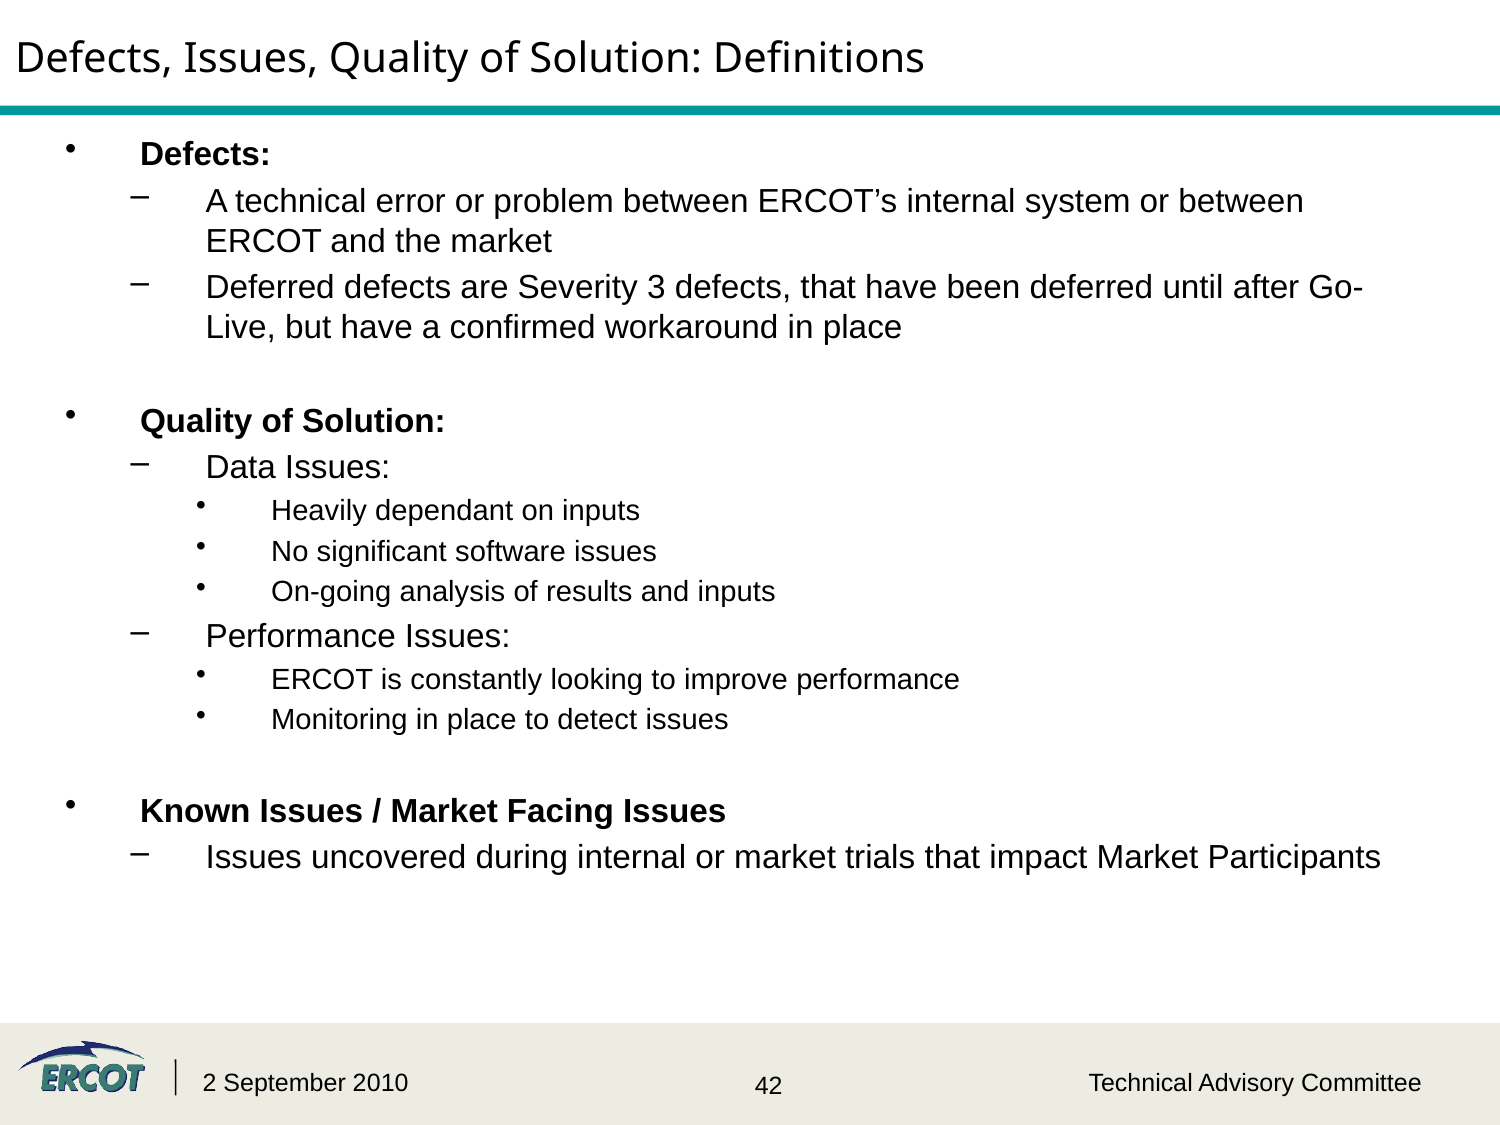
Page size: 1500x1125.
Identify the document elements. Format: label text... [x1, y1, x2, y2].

title Defects, Issues, Quality of Solution: Definitions [0, 0, 1451, 113]
footer Technical Advisory Committee [1024, 1059, 1438, 1125]
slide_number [187, 1059, 538, 1125]
list Defects: A technical error or problem between ERCOT’s internal system or between ERCOT and the market Deferred defects are Severity 3 defects, that have been deferred until after Go-Live, but have a confirmed workaround in place Quality of Solution: Data Issues: Heavily dependant on inputs No significant software issues On-going analysis of results and inputs Performance Issues: ERCOT is constantly looking to improve performance Monitoring in place to detect issues Known Issues / Market Facing Issues Issues uncovered during internal or market trials that impact Market Participants [49, 124, 1438, 1038]
picture [10, 1031, 151, 1111]
